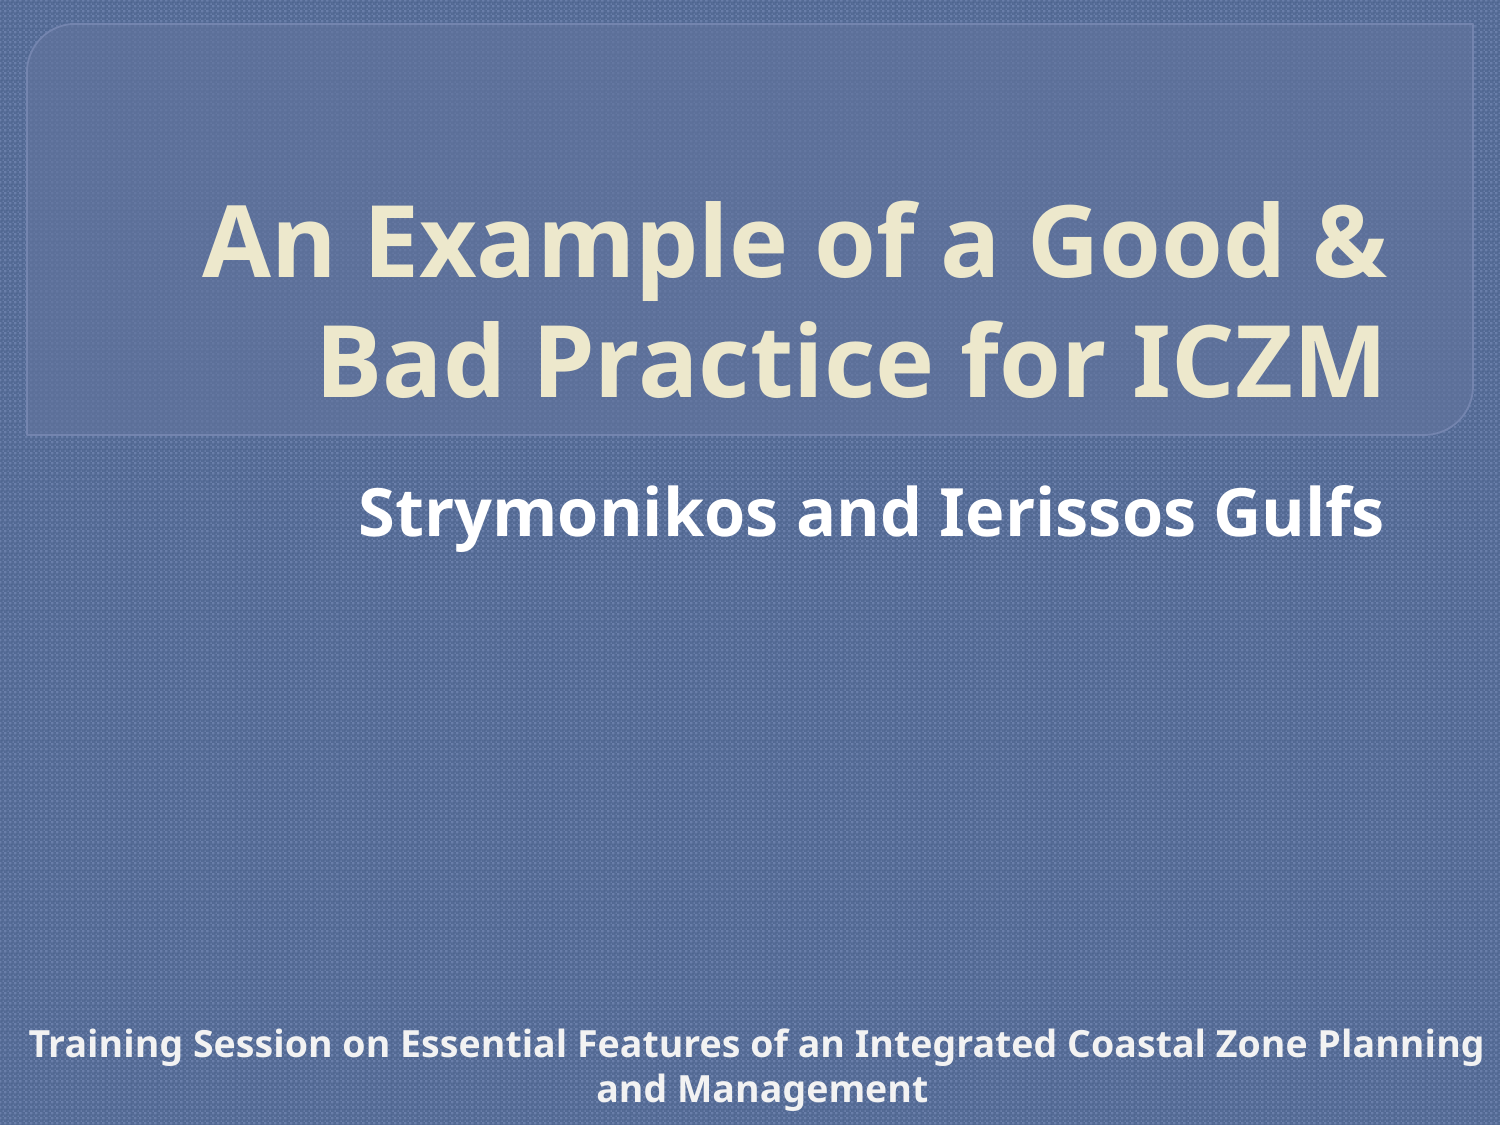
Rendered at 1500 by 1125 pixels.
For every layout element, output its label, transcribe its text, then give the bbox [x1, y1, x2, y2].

text_box Training Session on Essential Features of an Integrated Coastal Zone Planning and Management [0, 1012, 1500, 1118]
subtitle Strymonikos and Ierissos Gulfs [350, 462, 1427, 750]
title An Example of a Good & Bad Practice for ICZM [76, 62, 1427, 425]
